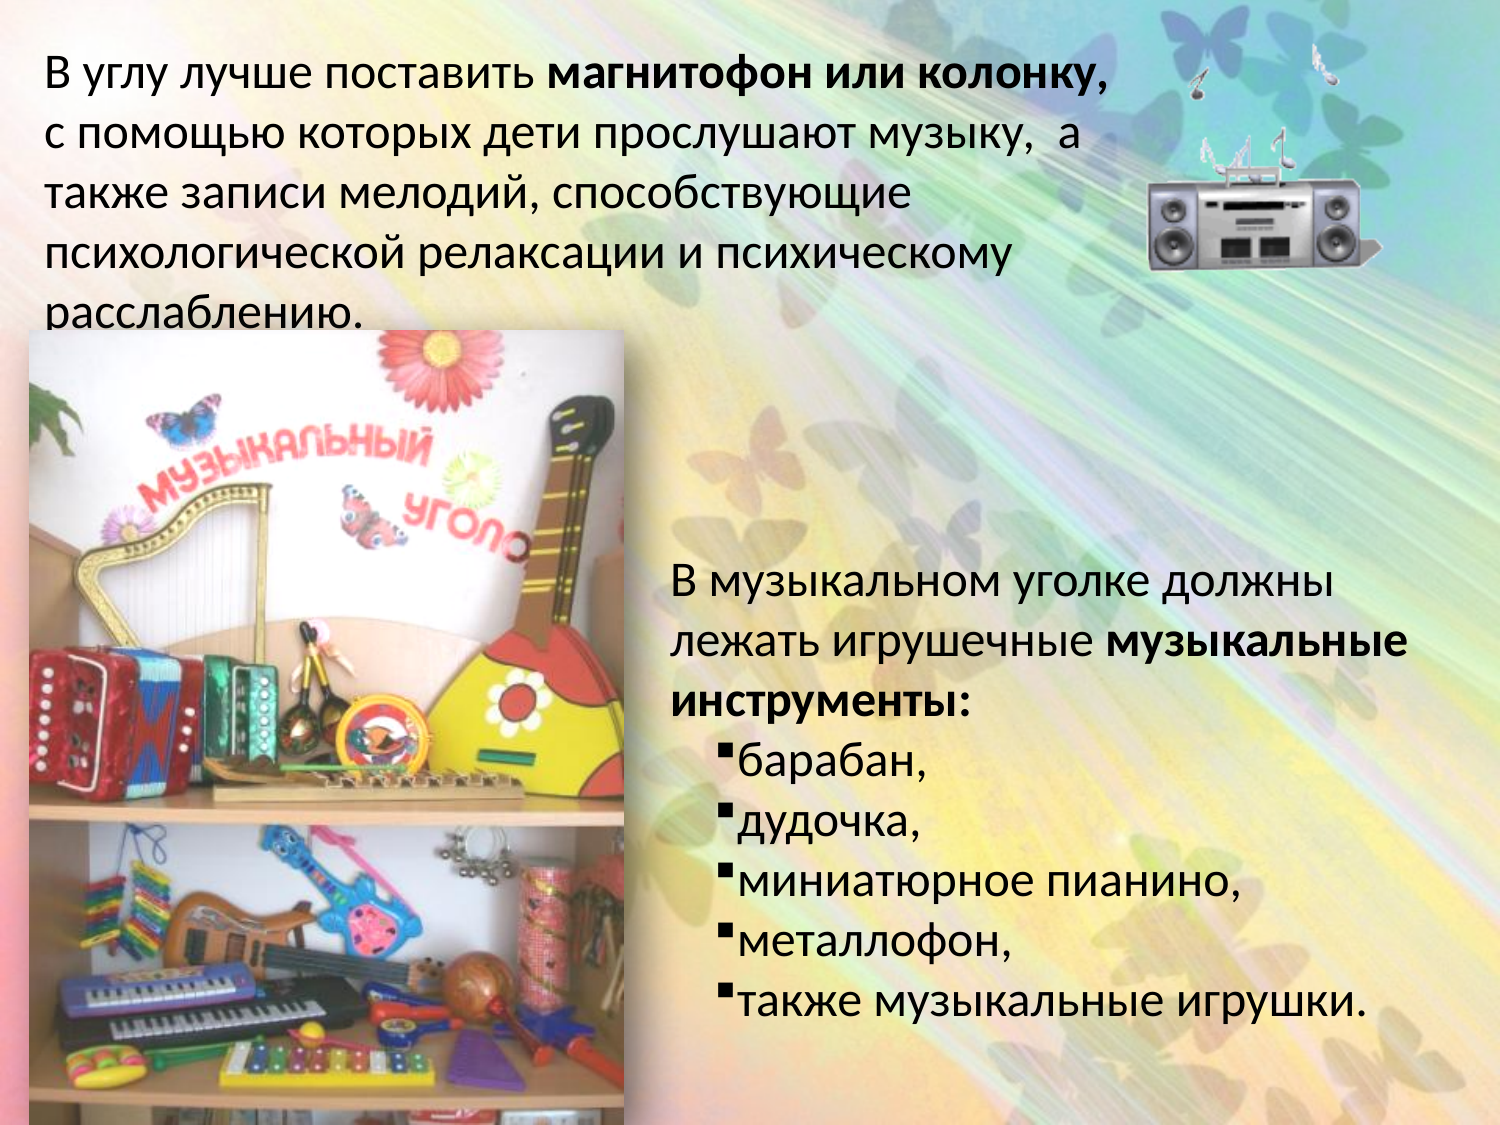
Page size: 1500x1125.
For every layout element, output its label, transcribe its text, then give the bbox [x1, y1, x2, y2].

picture [29, 330, 624, 1125]
picture [1115, 30, 1396, 280]
text_box В углу лучше поставить магнитофон или колонку, с помощью которых дети прослушают музыку, а также записи мелодий, способствующие психологической релаксации и психическому расслаблению. [29, 30, 1128, 346]
text_box В музыкальном уголке должны лежать игрушечные музыкальные инструменты: барабан, дудочка, миниатюрное пианино, металлофон, также музыкальные игрушки. [673, 538, 1500, 1034]
